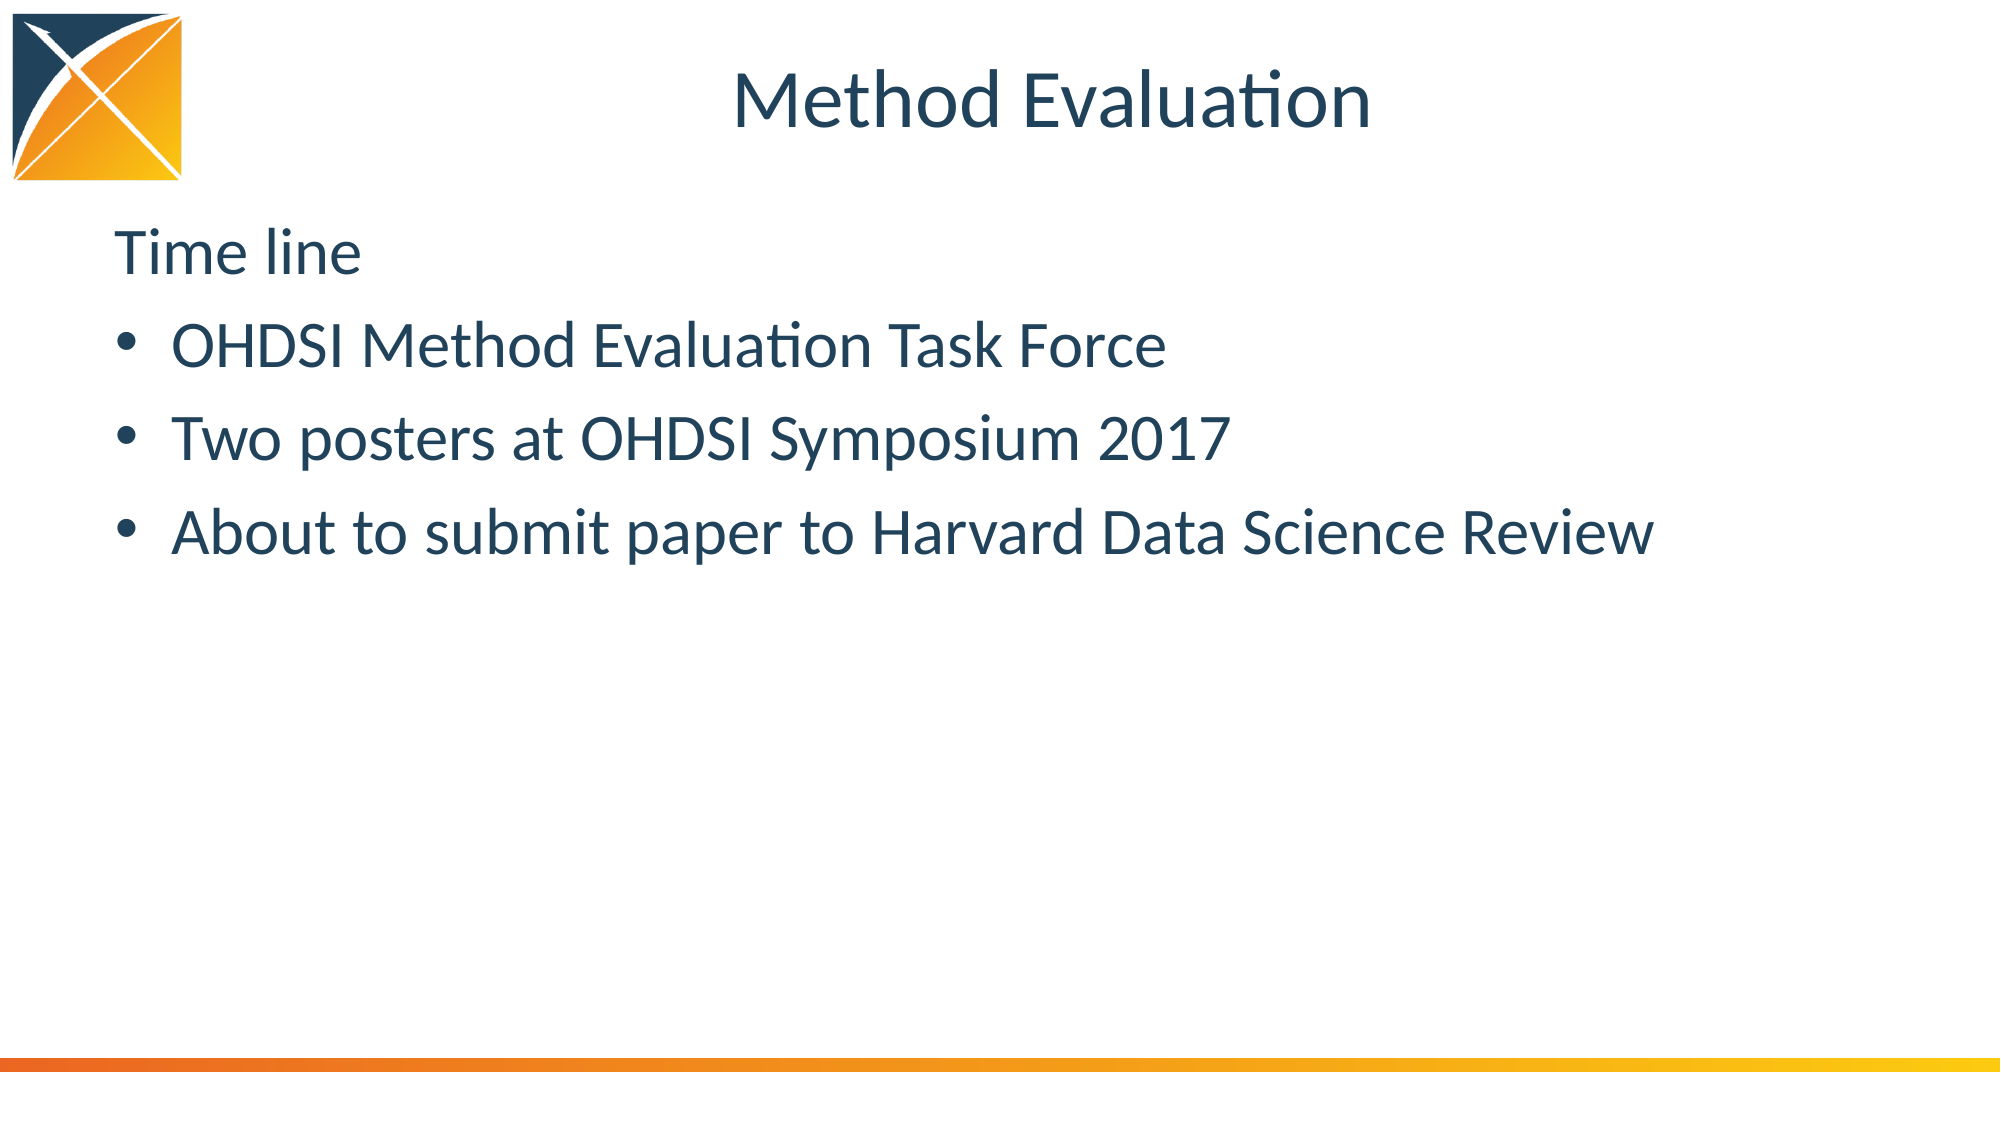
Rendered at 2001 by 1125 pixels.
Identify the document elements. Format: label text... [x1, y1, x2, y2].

list Time line OHDSI Method Evaluation Task Force Two posters at OHDSI Symposium 2017 About to submit paper to Harvard Data Science Review [99, 200, 1900, 1005]
picture [0, 0, 206, 200]
title Method Evaluation [205, 24, 1900, 163]
